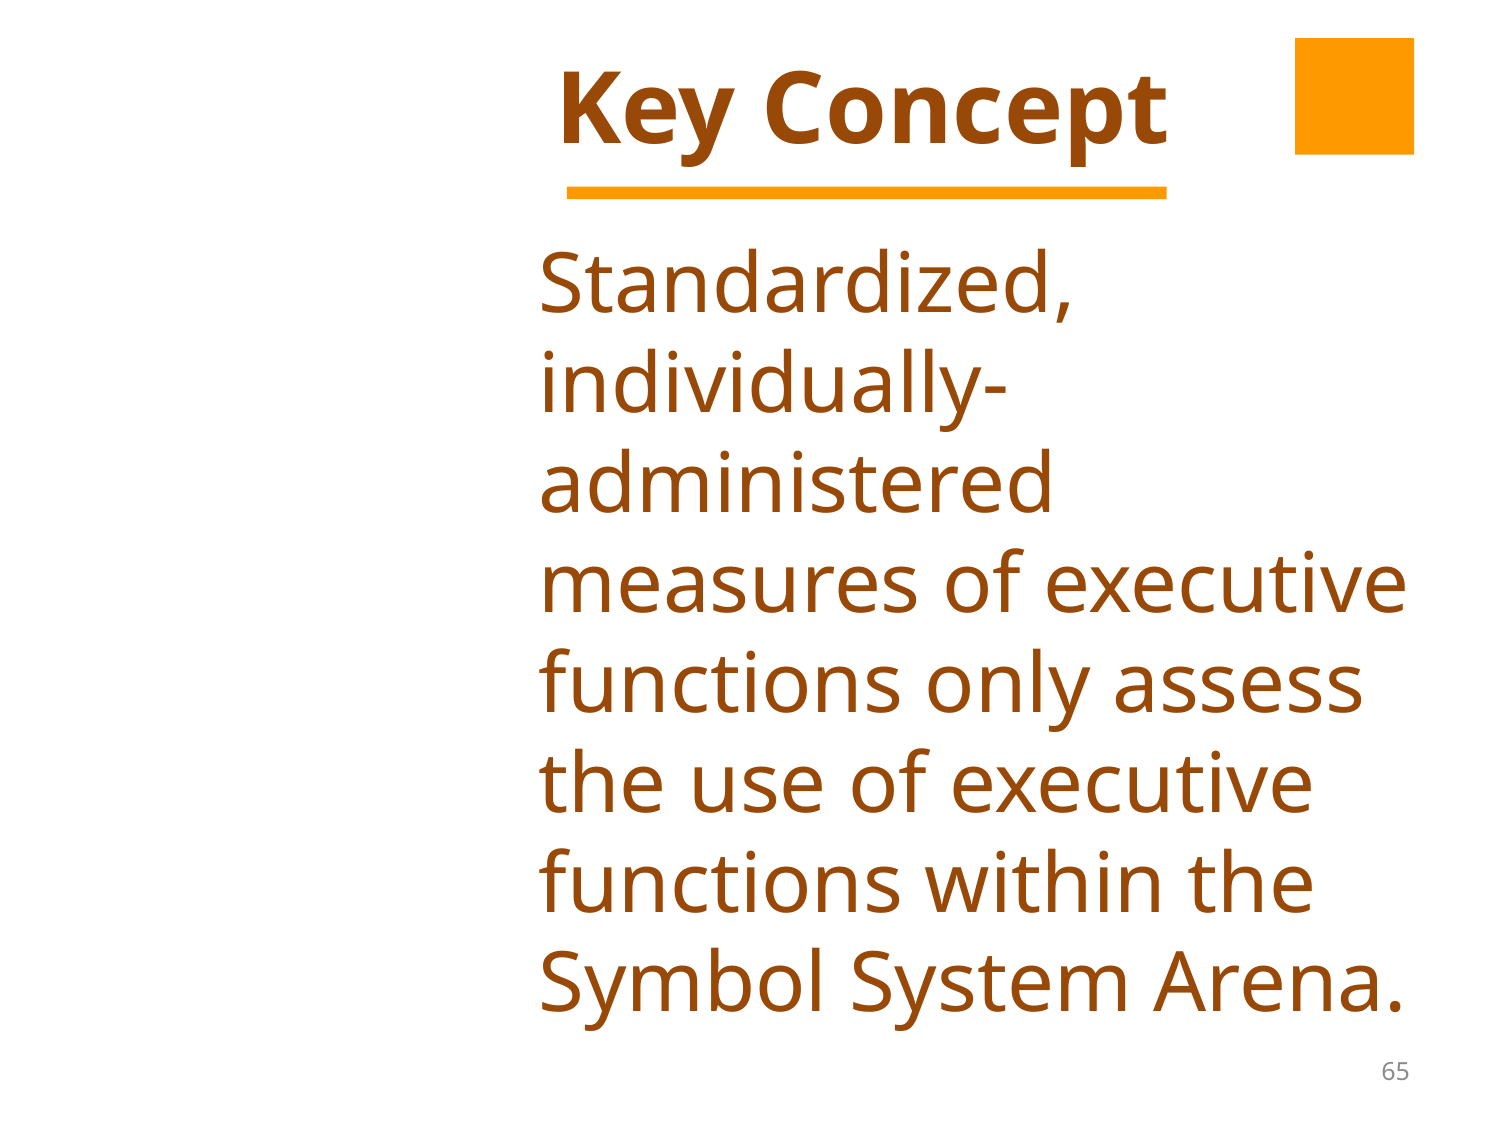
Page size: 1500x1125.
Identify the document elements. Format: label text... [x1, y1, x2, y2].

text_box [1293, 36, 1416, 157]
text_box Standardized, individually-administered measures of executive functions only assess the use of executive functions within the Symbol System Arena. [523, 221, 1465, 1036]
slide_number 65 [1074, 1042, 1425, 1103]
text_box Key Concept [540, 35, 1186, 171]
